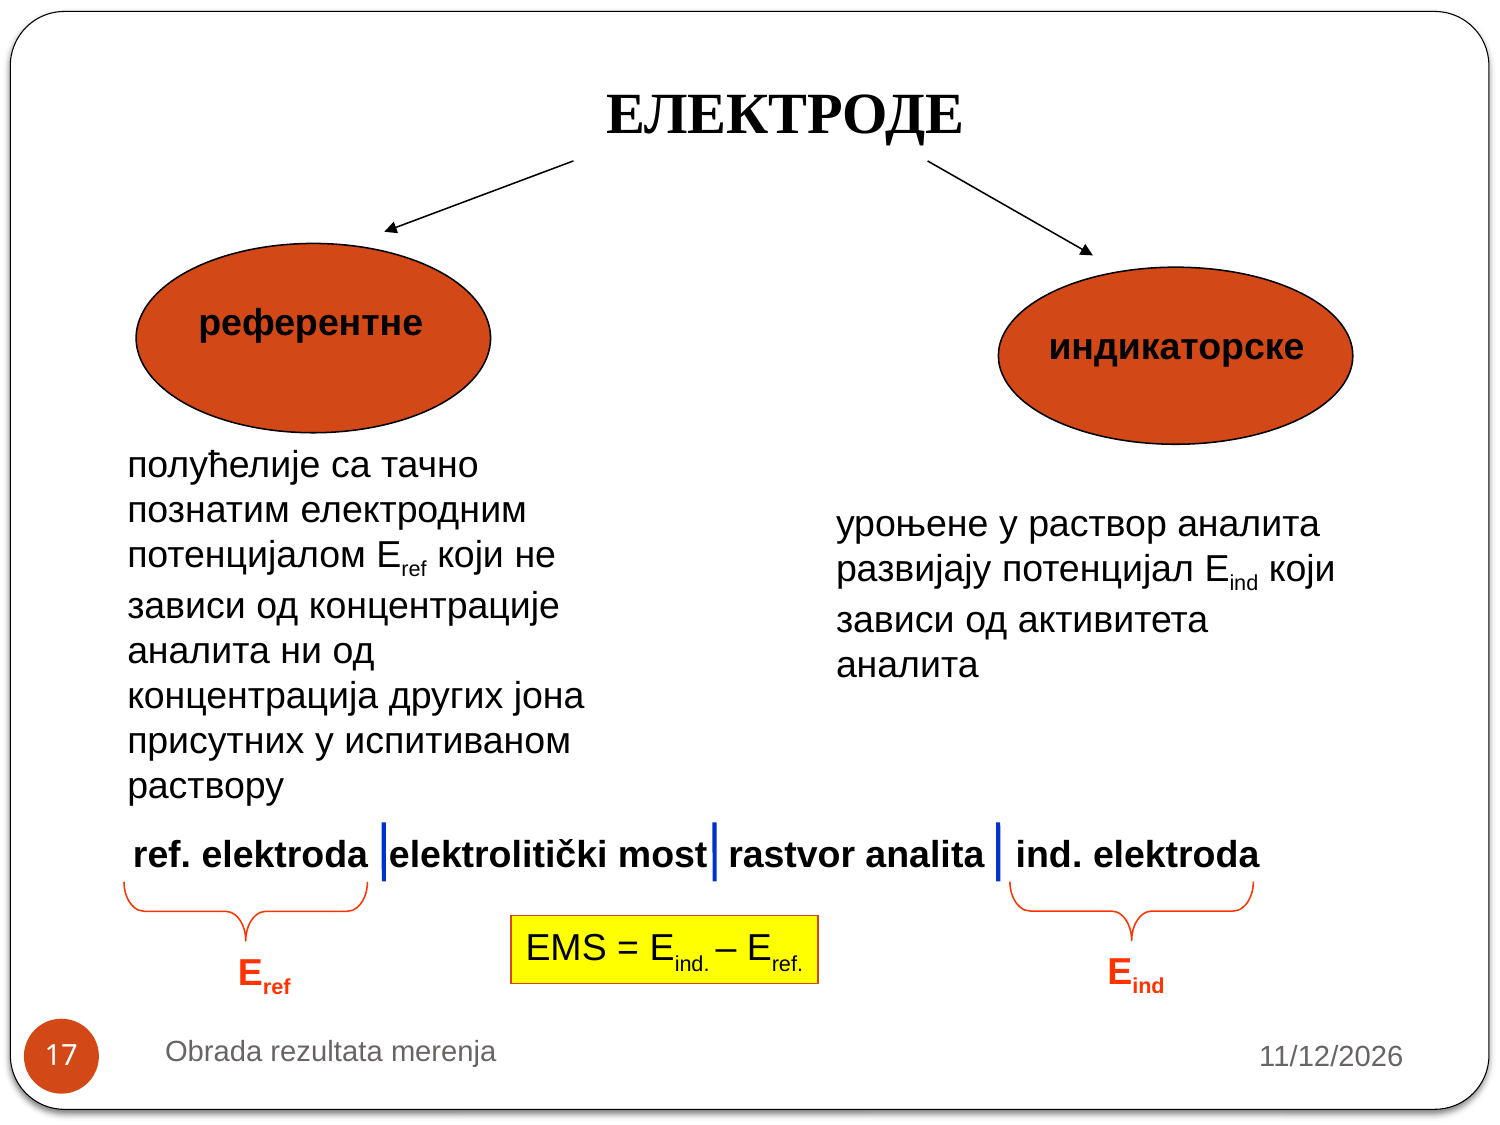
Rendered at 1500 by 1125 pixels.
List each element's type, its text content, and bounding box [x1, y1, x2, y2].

text_box EMS = Eind. – Eref. [510, 915, 819, 984]
text_box Eind [1092, 939, 1270, 1006]
text_box индикаторске [1033, 314, 1330, 374]
text_box [384, 160, 574, 234]
text_box уроњене у раствор аналита развијају потенцијал Eind који зависи од активитета аналита [821, 491, 1354, 693]
text_box [136, 243, 491, 432]
text_box полућелије са тачно познатим електродним потенцијалом Eref који не зависи од концентрације аналита ни од концентрација других јона присутних у испитиваном раствору [112, 432, 645, 814]
footer Obrada rezultata merenja [150, 1012, 800, 1088]
text_box [927, 160, 1093, 256]
text_box [1009, 881, 1254, 939]
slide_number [1012, 1015, 1419, 1094]
text_box Eref [223, 940, 401, 1007]
title ЕЛЕКТРОДЕ [147, 77, 1423, 161]
slide_number 17 [23, 1018, 99, 1094]
text_box ref. elektroda elektrolitički most rastvor analita ind. elektroda [118, 822, 1282, 883]
text_box [123, 881, 368, 940]
text_box референтне [183, 290, 479, 351]
text_box [998, 267, 1353, 445]
